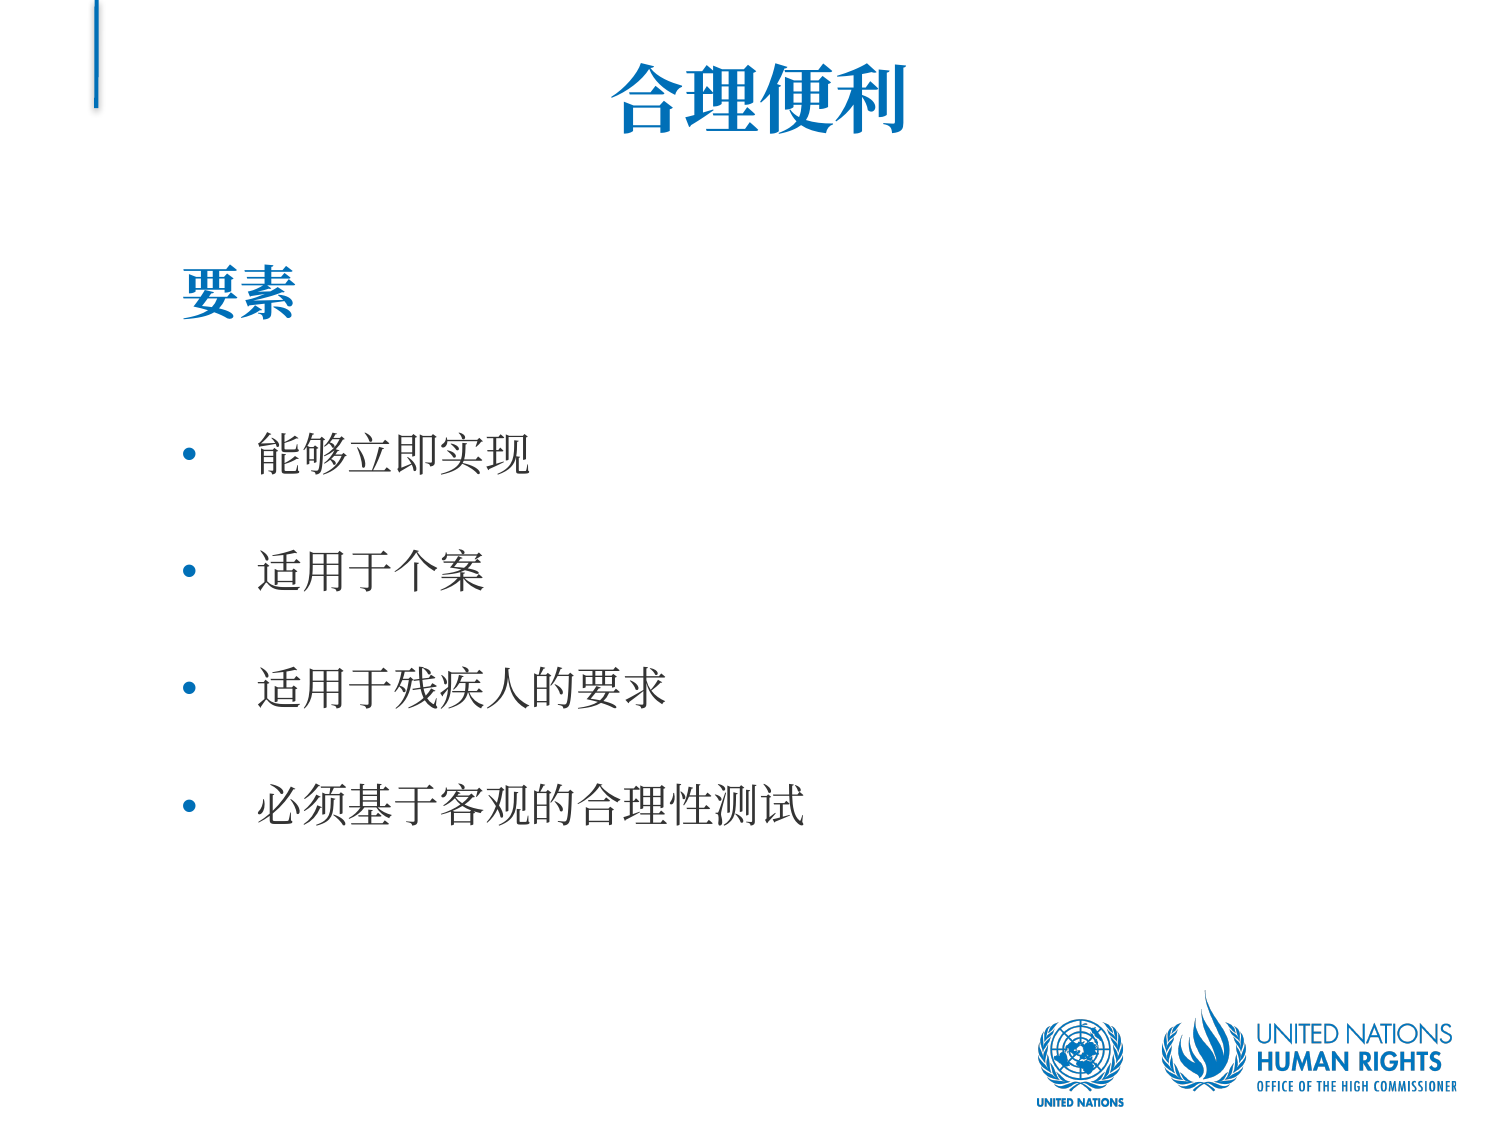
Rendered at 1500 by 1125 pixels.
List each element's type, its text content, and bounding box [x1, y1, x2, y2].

text_box 要素 能够立即实现 适用于个案 适用于残疾人的要求 必须基于客观的合理性测试 [166, 256, 1325, 925]
picture [1037, 990, 1457, 1107]
title 合理便利 [64, 45, 1456, 224]
